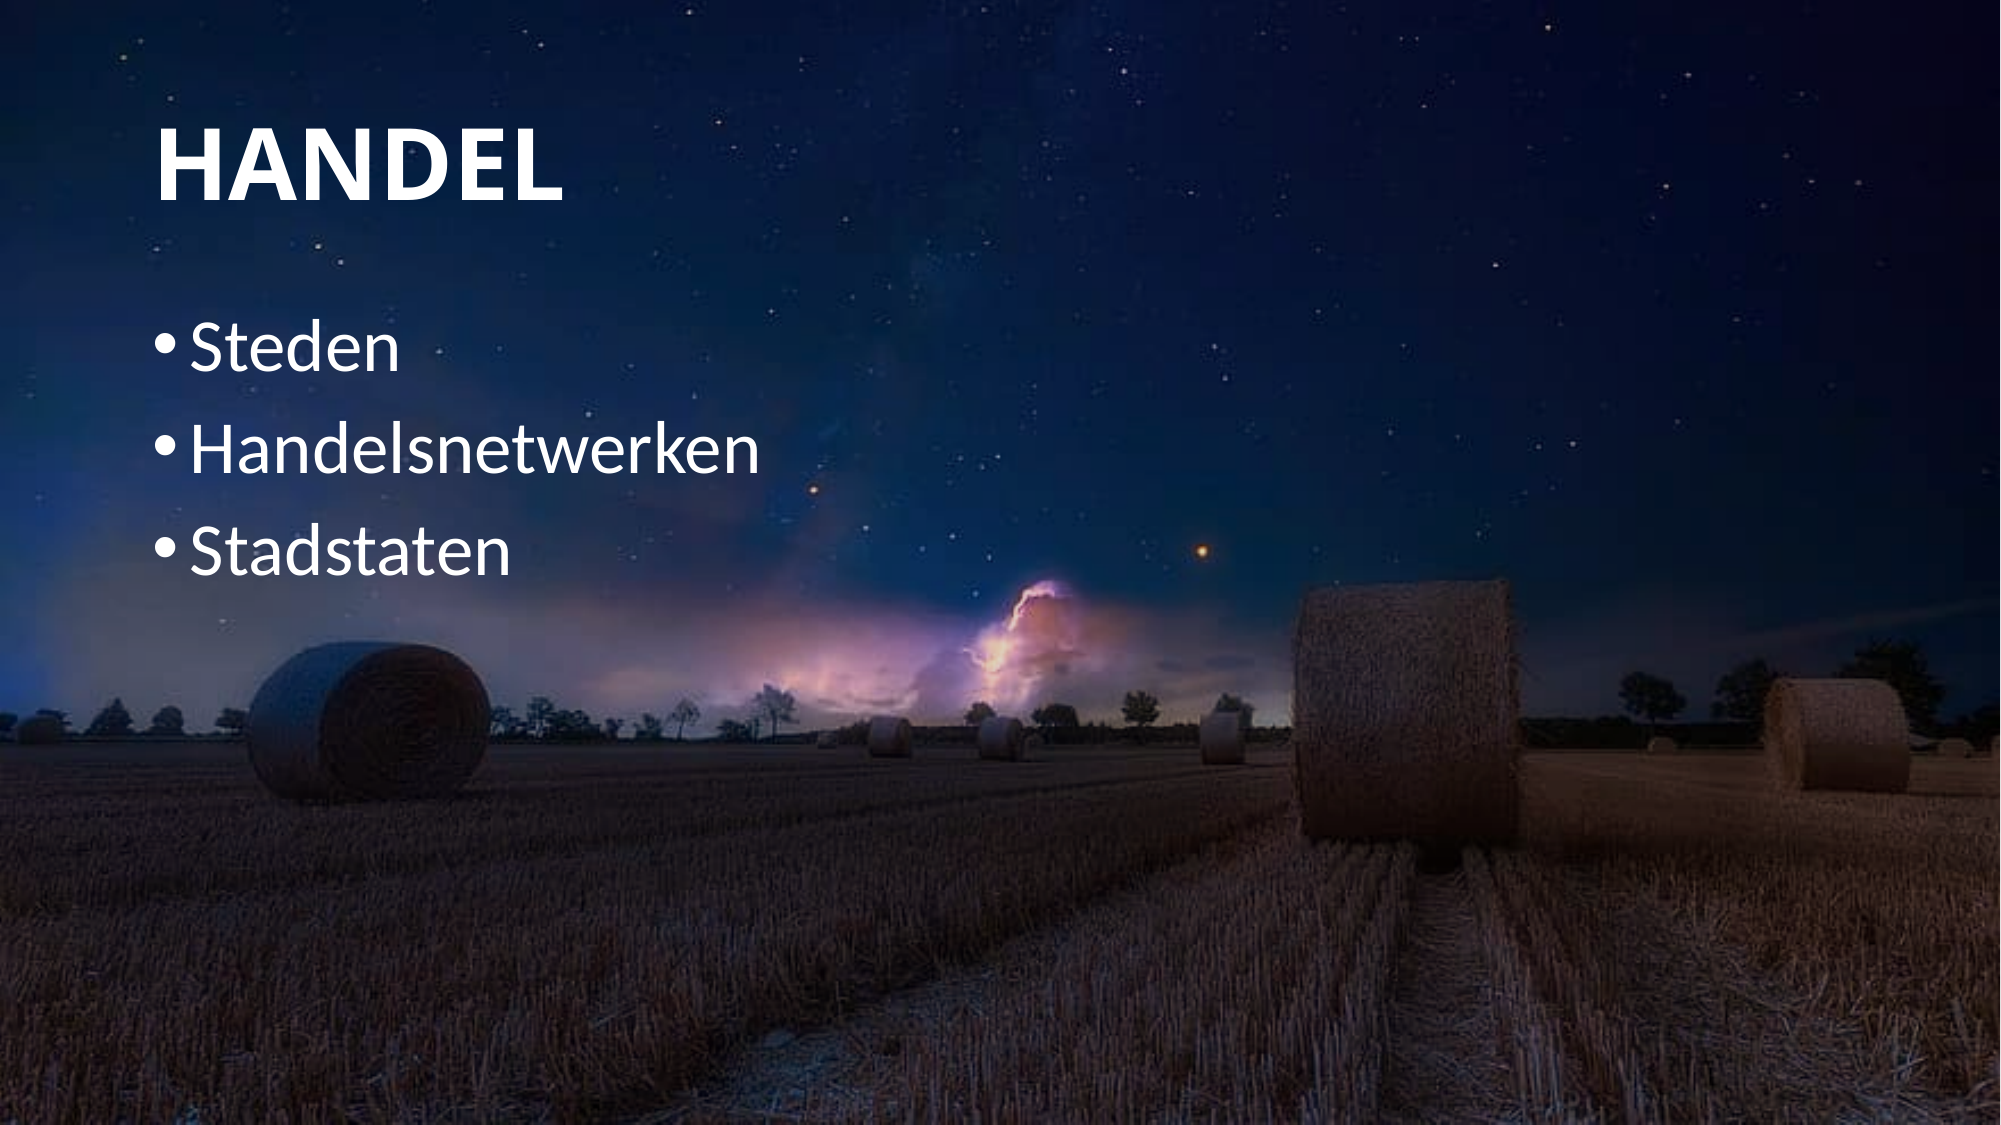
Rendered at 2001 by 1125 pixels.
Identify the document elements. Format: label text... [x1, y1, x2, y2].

picture [0, 0, 2001, 1125]
list Steden Handelsnetwerken Stadstaten [137, 299, 1863, 1014]
title HANDEL [137, 59, 1863, 278]
